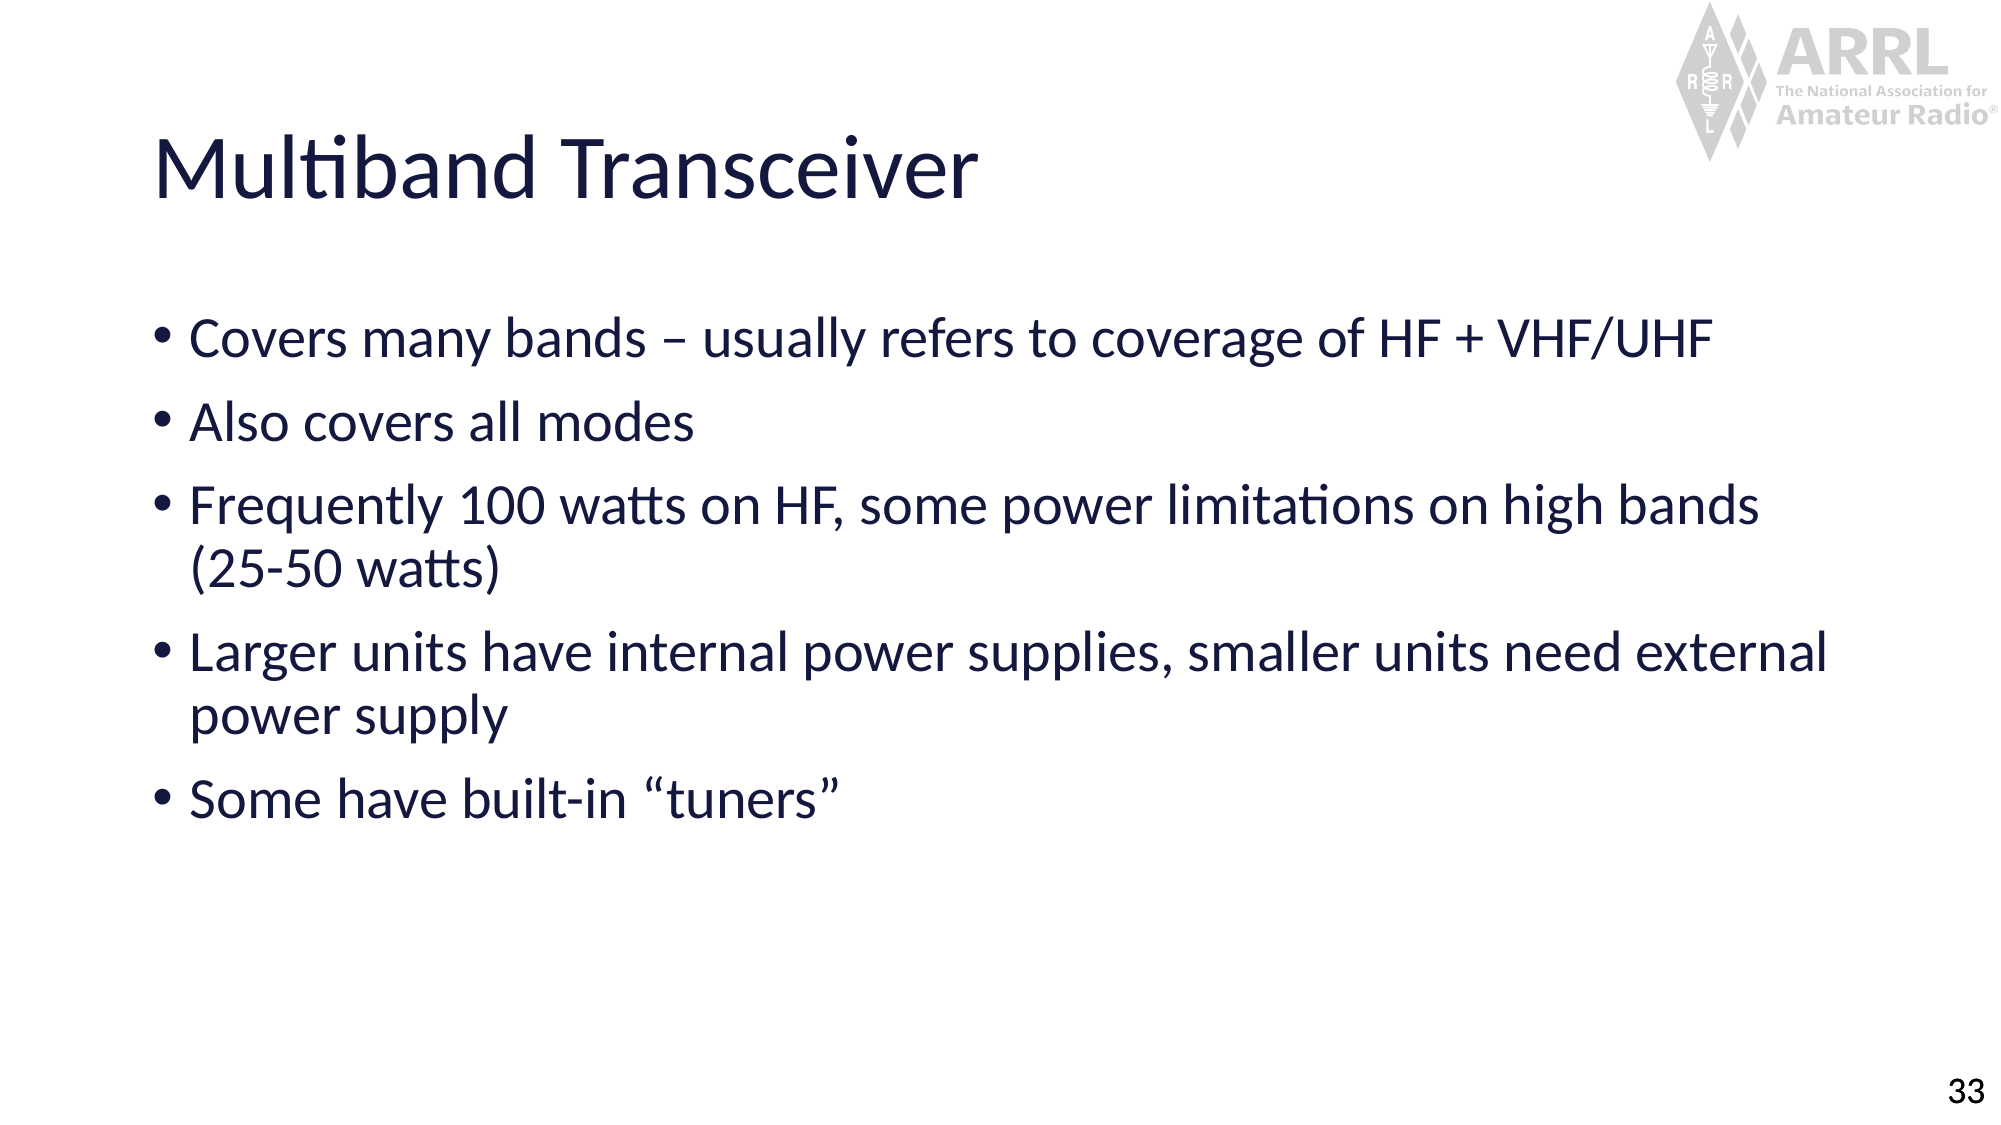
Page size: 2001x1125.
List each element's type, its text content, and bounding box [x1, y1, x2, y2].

list Covers many bands – usually refers to coverage of HF + VHF/UHF Also covers all modes Frequently 100 watts on HF, some power limitations on high bands (25-50 watts) Larger units have internal power supplies, smaller units need external power supply Some have built-in “tuners” [137, 299, 1863, 1014]
title Multiband Transceiver [137, 59, 1863, 278]
picture [1674, 0, 2000, 164]
